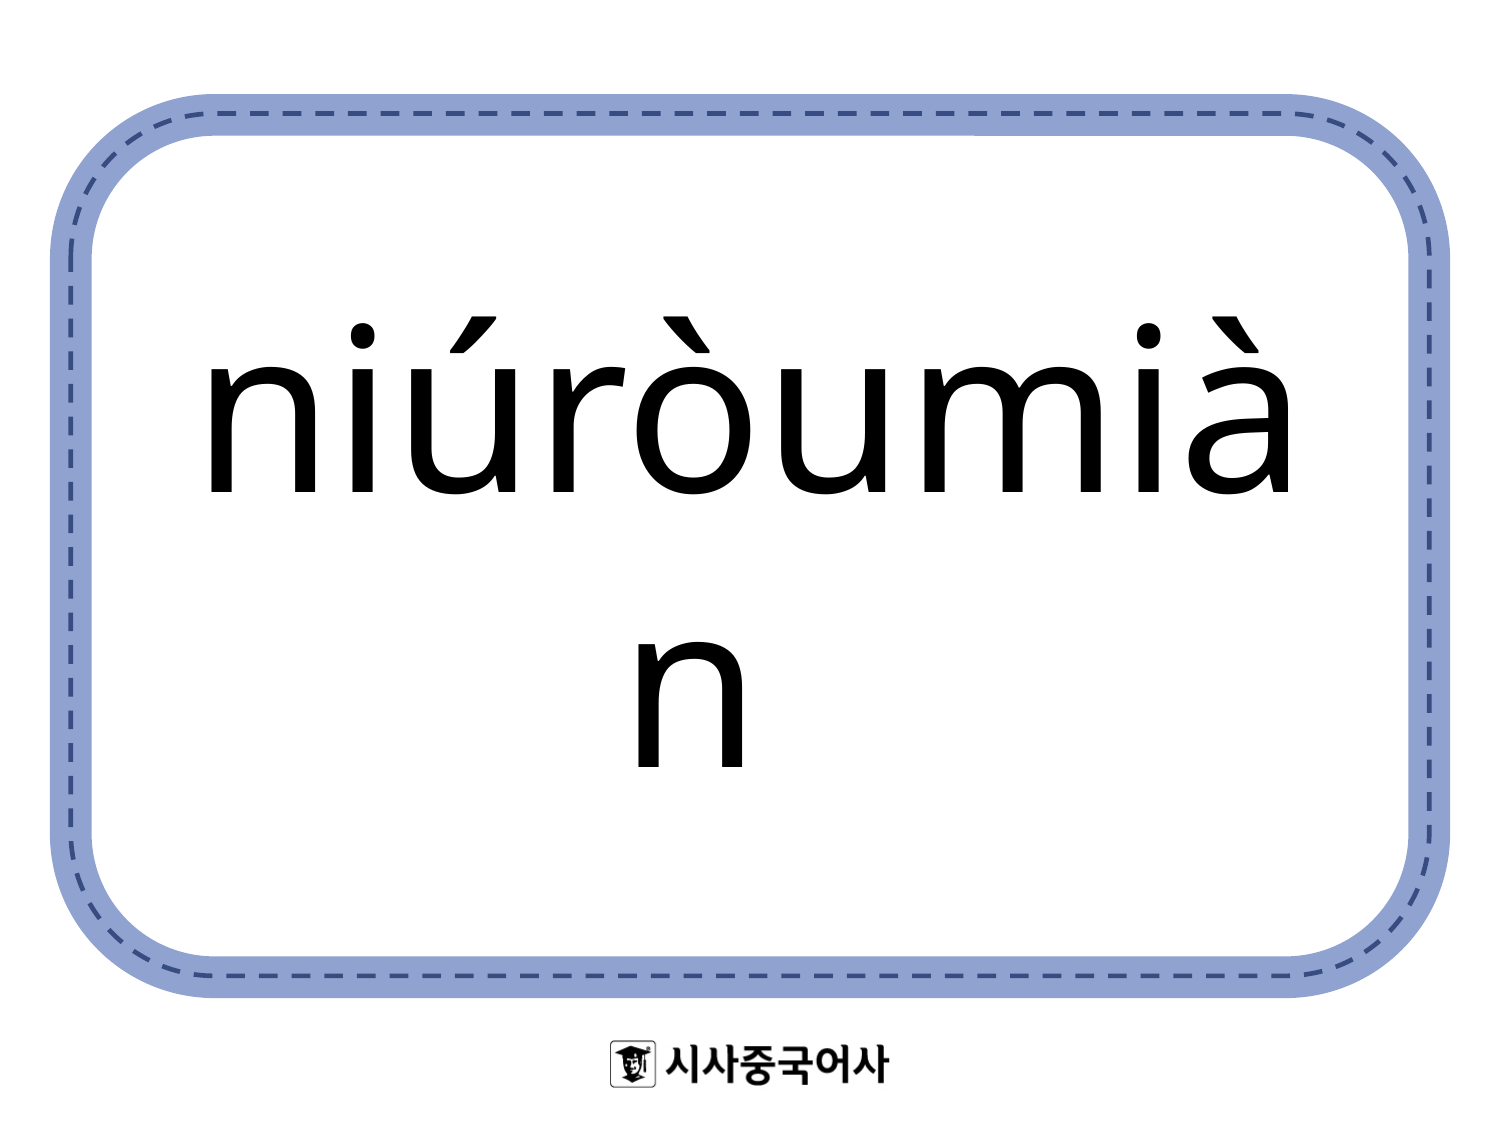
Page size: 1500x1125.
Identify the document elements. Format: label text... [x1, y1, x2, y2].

text_box niúròumiàn [145, 207, 1354, 870]
picture [602, 1034, 898, 1094]
